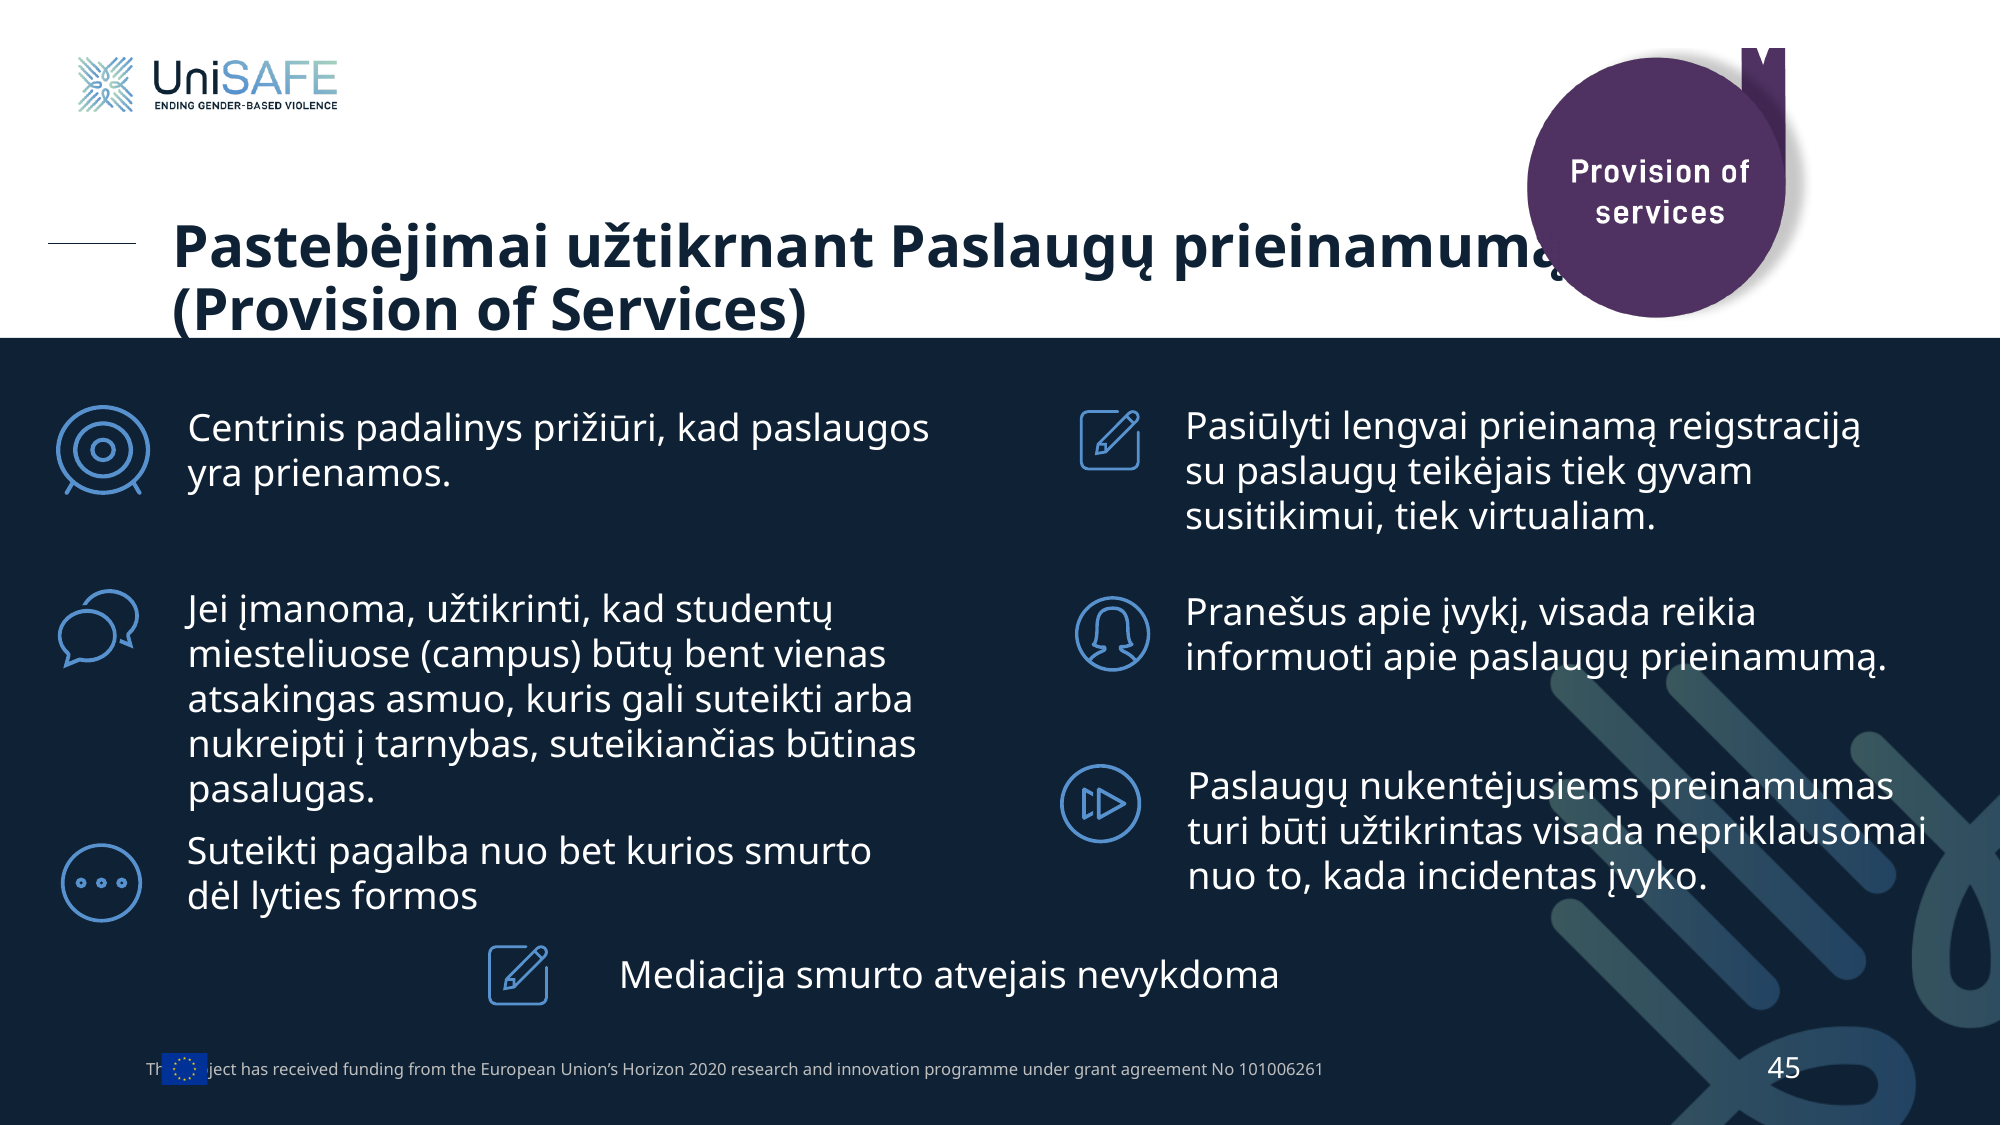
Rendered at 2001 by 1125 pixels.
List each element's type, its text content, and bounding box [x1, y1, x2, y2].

text_box [1074, 596, 1151, 672]
text_box [488, 945, 548, 1006]
text_box Pranešus apie įvykį, visada reikia informuoti apie paslaugų prieinamumą. [1170, 580, 1924, 686]
text_box [1079, 410, 1140, 471]
text_box [60, 843, 143, 923]
text_box Centrinis padalinys prižiūri, kad paslaugos yra prienamos. [172, 396, 959, 502]
text_box [57, 608, 117, 669]
text_box [82, 589, 139, 649]
text_box Paslaugų nukentėjusiems preinamumas turi būti užtikrintas visada nepriklausomai nuo to, kada incidentas įvyko. [1172, 754, 1959, 905]
text_box [1060, 764, 1142, 844]
picture [78, 57, 337, 112]
text_box Mediacija smurto atvejais nevykdoma [604, 943, 1358, 1004]
title Pastebėjimai užtikrnant Paslaugų prieinamumą (Provision of Services) [172, 185, 1463, 313]
text_box [56, 405, 151, 495]
text_box Suteikti pagalba nuo bet kurios smurto dėl lyties formos [171, 819, 925, 925]
text_box Pasiūlyti lengvai prieinamą reigstraciją su paslaugų teikėjais tiek gyvam susitikimui, tiek virtualiam. [1170, 394, 1924, 545]
text_box Jei įmanoma, užtikrinti, kad studentų miesteliuose (campus) būtų bent vienas atsakingas asmuo, kuris gali suteikti arba nukreipti į tarnybas, suteikiančias būtinas pasalugas. [172, 577, 1036, 818]
picture [1463, 48, 1828, 366]
